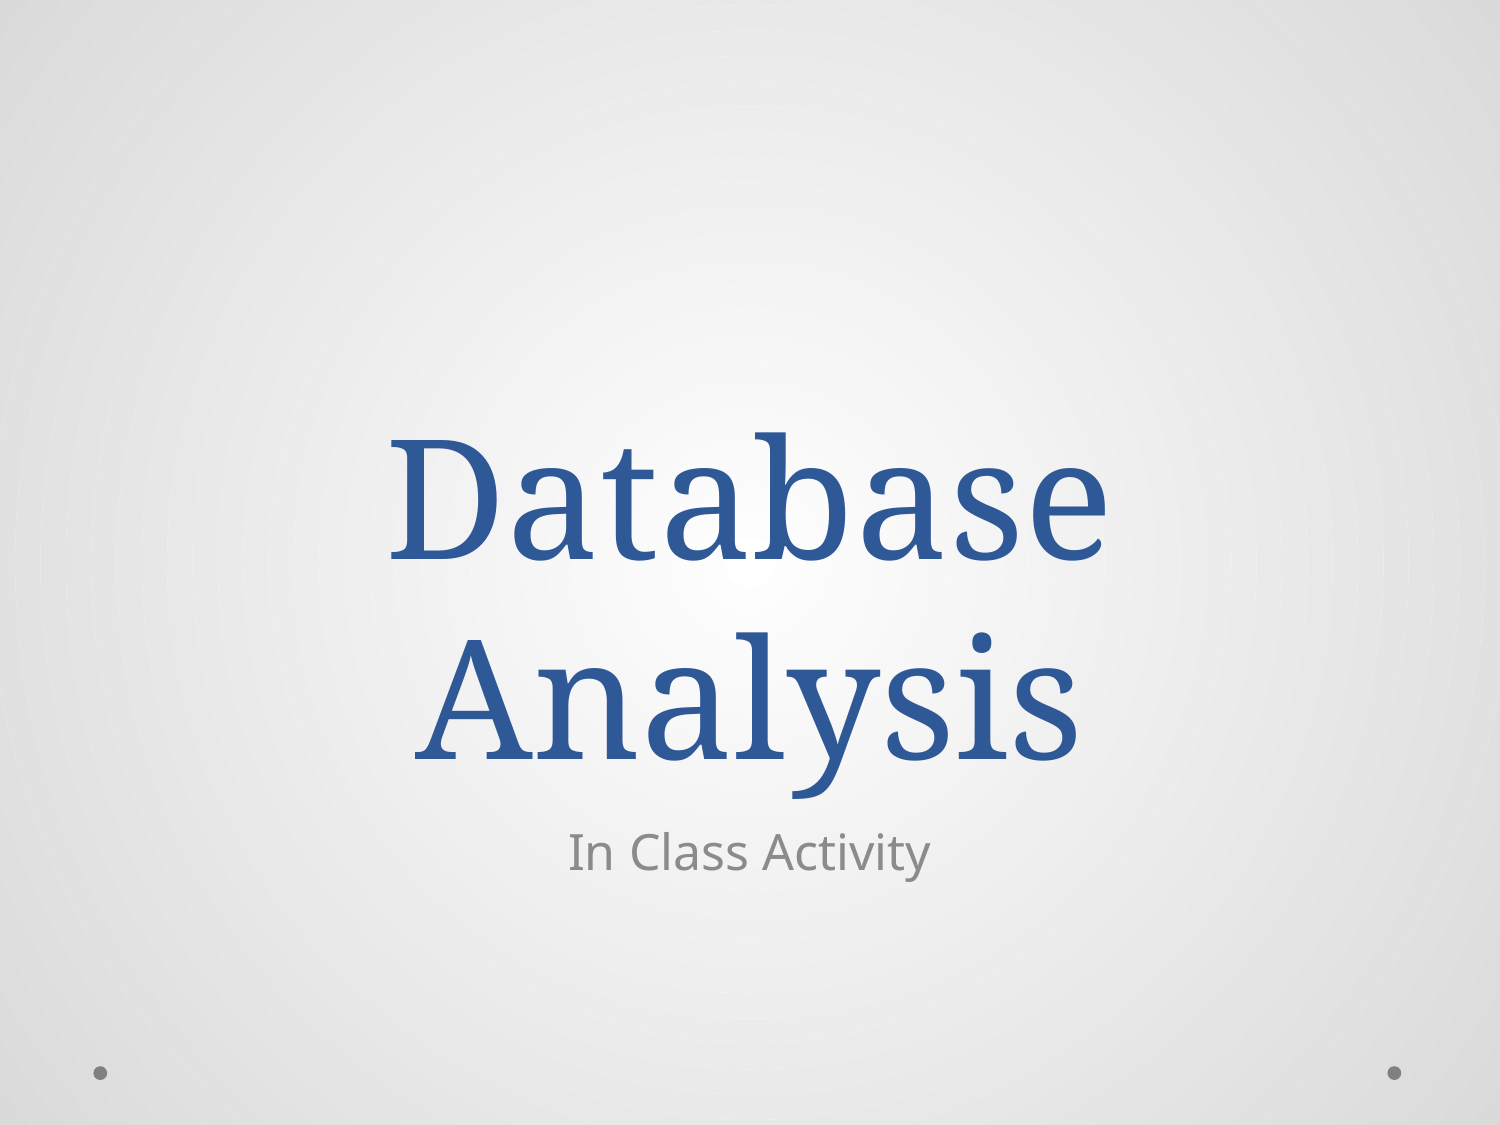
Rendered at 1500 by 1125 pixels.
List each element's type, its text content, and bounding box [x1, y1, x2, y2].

title Database Analysis [112, 99, 1388, 800]
subtitle In Class Activity [225, 812, 1275, 1013]
